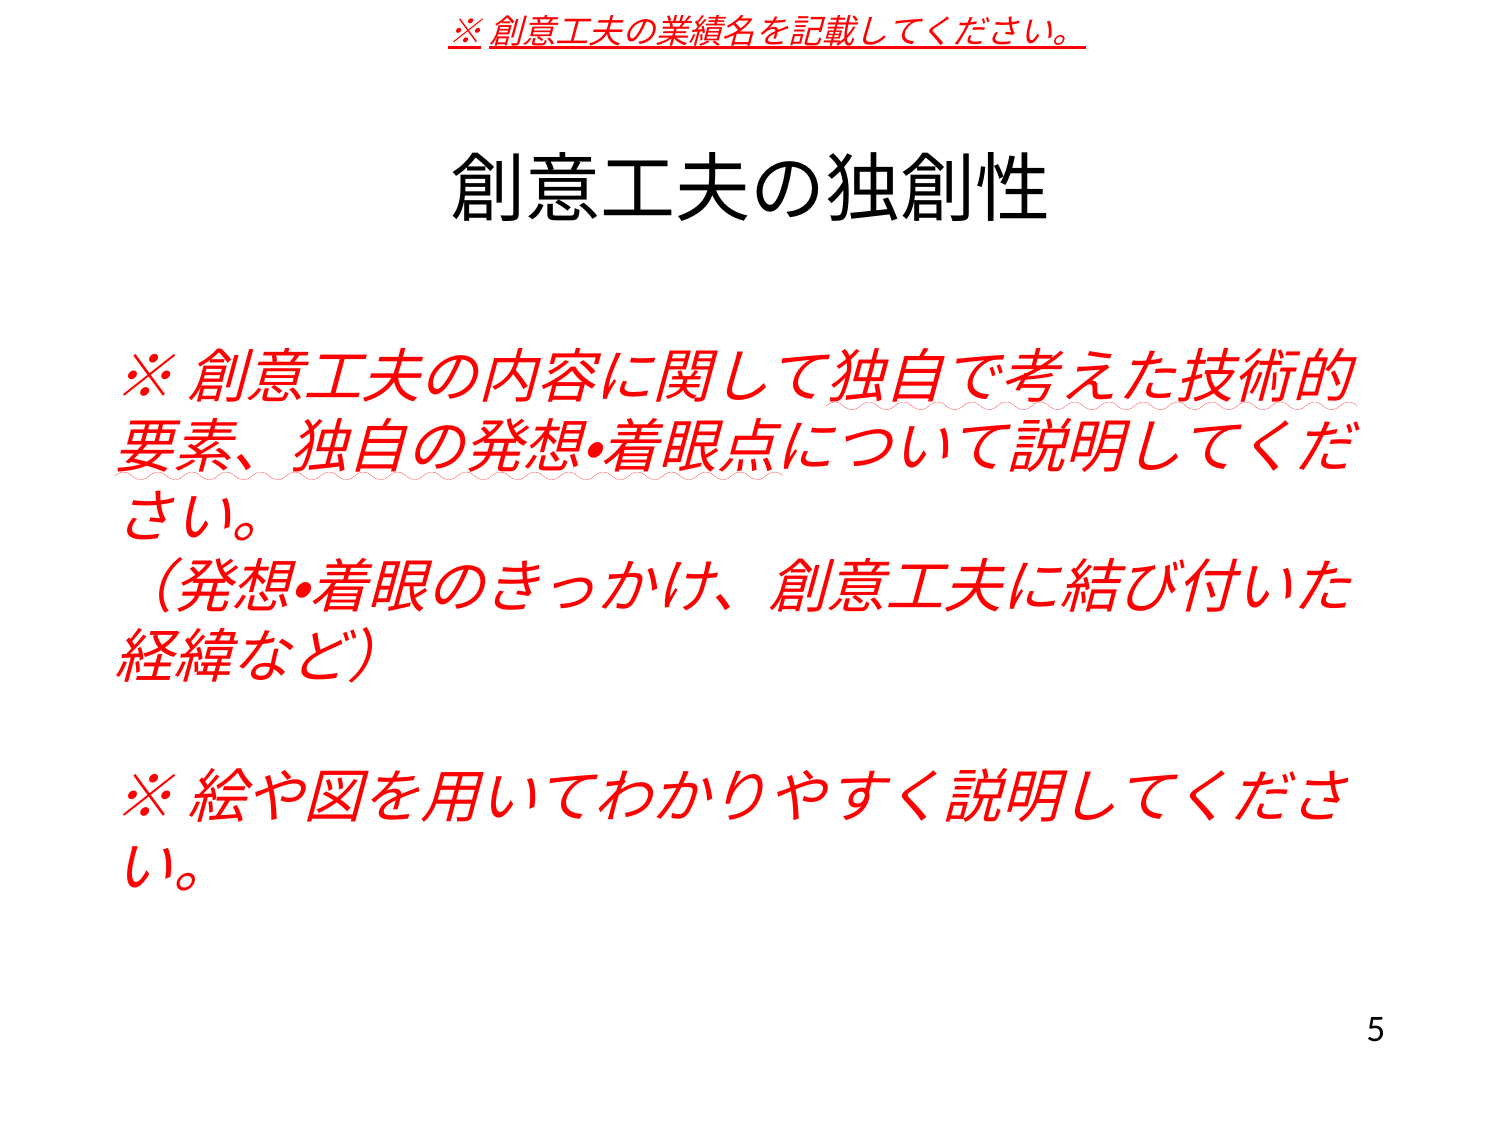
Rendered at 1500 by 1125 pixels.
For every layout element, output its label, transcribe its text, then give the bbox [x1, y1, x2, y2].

title 創意工夫の独創性 [75, 91, 1425, 279]
text_box ※創意工夫の内容に関して独自で考えた技術的要素、独自の発想・着眼点について説明してください。 （発想・着眼のきっかけ、創意工夫に結び付いた経緯など） ※絵や図を用いてわかりやすく説明してください。 [98, 329, 1402, 783]
text_box ※創意工夫の業績名を記載してください。 [416, 0, 1085, 62]
text_box 5 [1327, 986, 1425, 1067]
